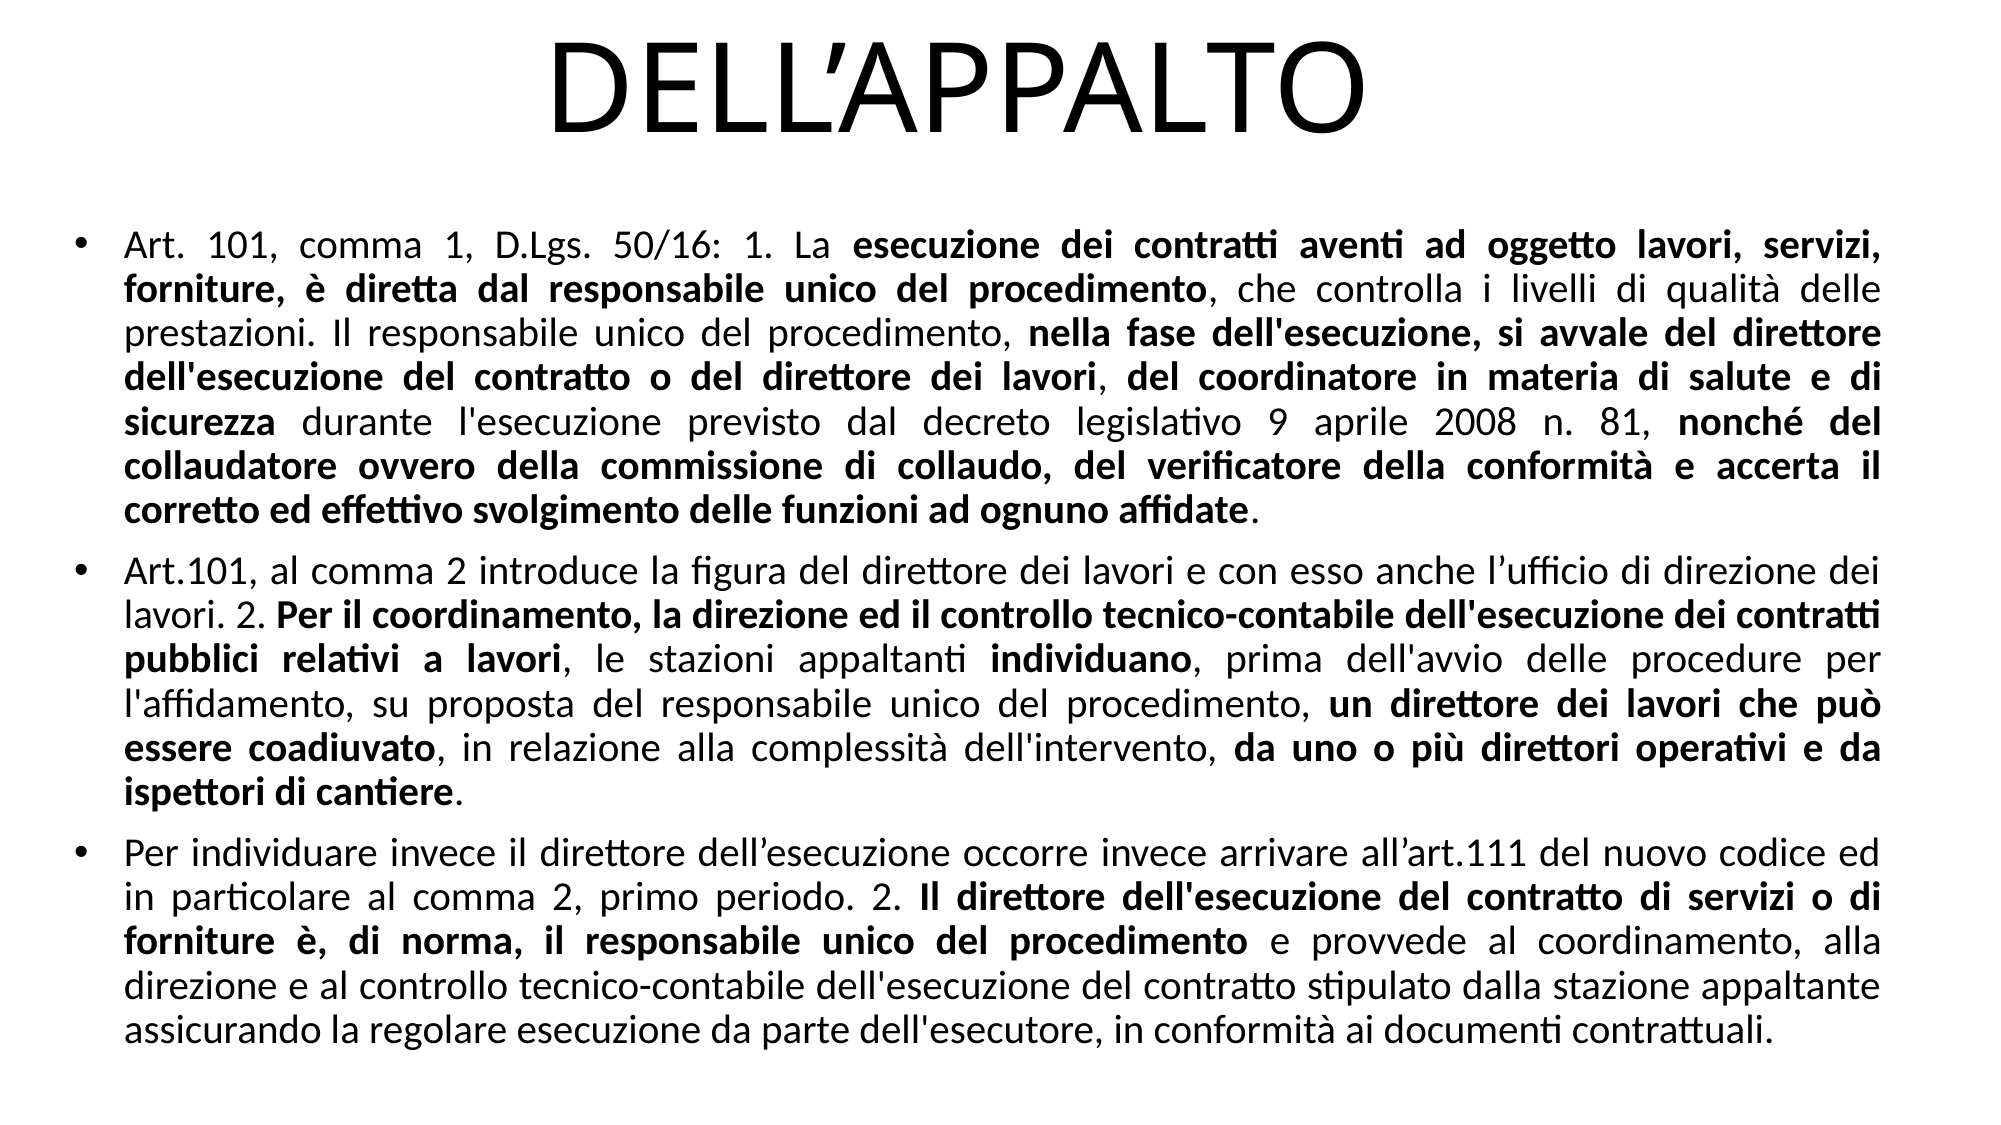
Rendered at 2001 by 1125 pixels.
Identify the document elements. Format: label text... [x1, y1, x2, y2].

subtitle Art. 101, comma 1, D.Lgs. 50/16: 1. La esecuzione dei contratti aventi ad oggetto lavori, servizi, forniture, è diretta dal responsabile unico del procedimento, che controlla i livelli di qualità delle prestazioni. Il responsabile unico del procedimento, nella fase dell'esecuzione, si avvale del direttore dell'esecuzione del contratto o del direttore dei lavori, del coordinatore in materia di salute e di sicurezza durante l'esecuzione previsto dal decreto legislativo 9 aprile 2008 n. 81, nonché del collaudatore ovvero della commissione di collaudo, del verificatore della conformità e accerta il corretto ed effettivo svolgimento delle funzioni ad ognuno affidate. Art.101, al comma 2 introduce la figura del direttore dei lavori e con esso anche l’ufficio di direzione dei lavori. 2. Per il coordinamento, la direzione ed il controllo tecnico-contabile dell'esecuzione dei contratti pubblici relativi a lavori, le stazioni appaltanti individuano, prima dell'avvio delle procedure per l'affidamento, su proposta del responsabile unico del procedimento, un direttore dei lavori che può essere coadiuvato, in relazione alla complessità dell'intervento, da uno o più direttori operativi e da ispettori di cantiere. Per individuare invece il direttore dell’esecuzione occorre invece arrivare all’art.111 del nuovo codice ed in particolare al comma 2, primo periodo. 2. Il direttore dell'esecuzione del contratto di servizi o di forniture è, di norma, il responsabile unico del procedimento e provvede al coordinamento, alla direzione e al controllo tecnico-contabile dell'esecuzione del contratto stipulato dalla stazione appaltante assicurando la regolare esecuzione da parte dell'esecutore, in conformità ai documenti contrattuali. [59, 215, 1898, 1113]
title ESECUZIONE DELL’APPALTO [207, 0, 1708, 167]
